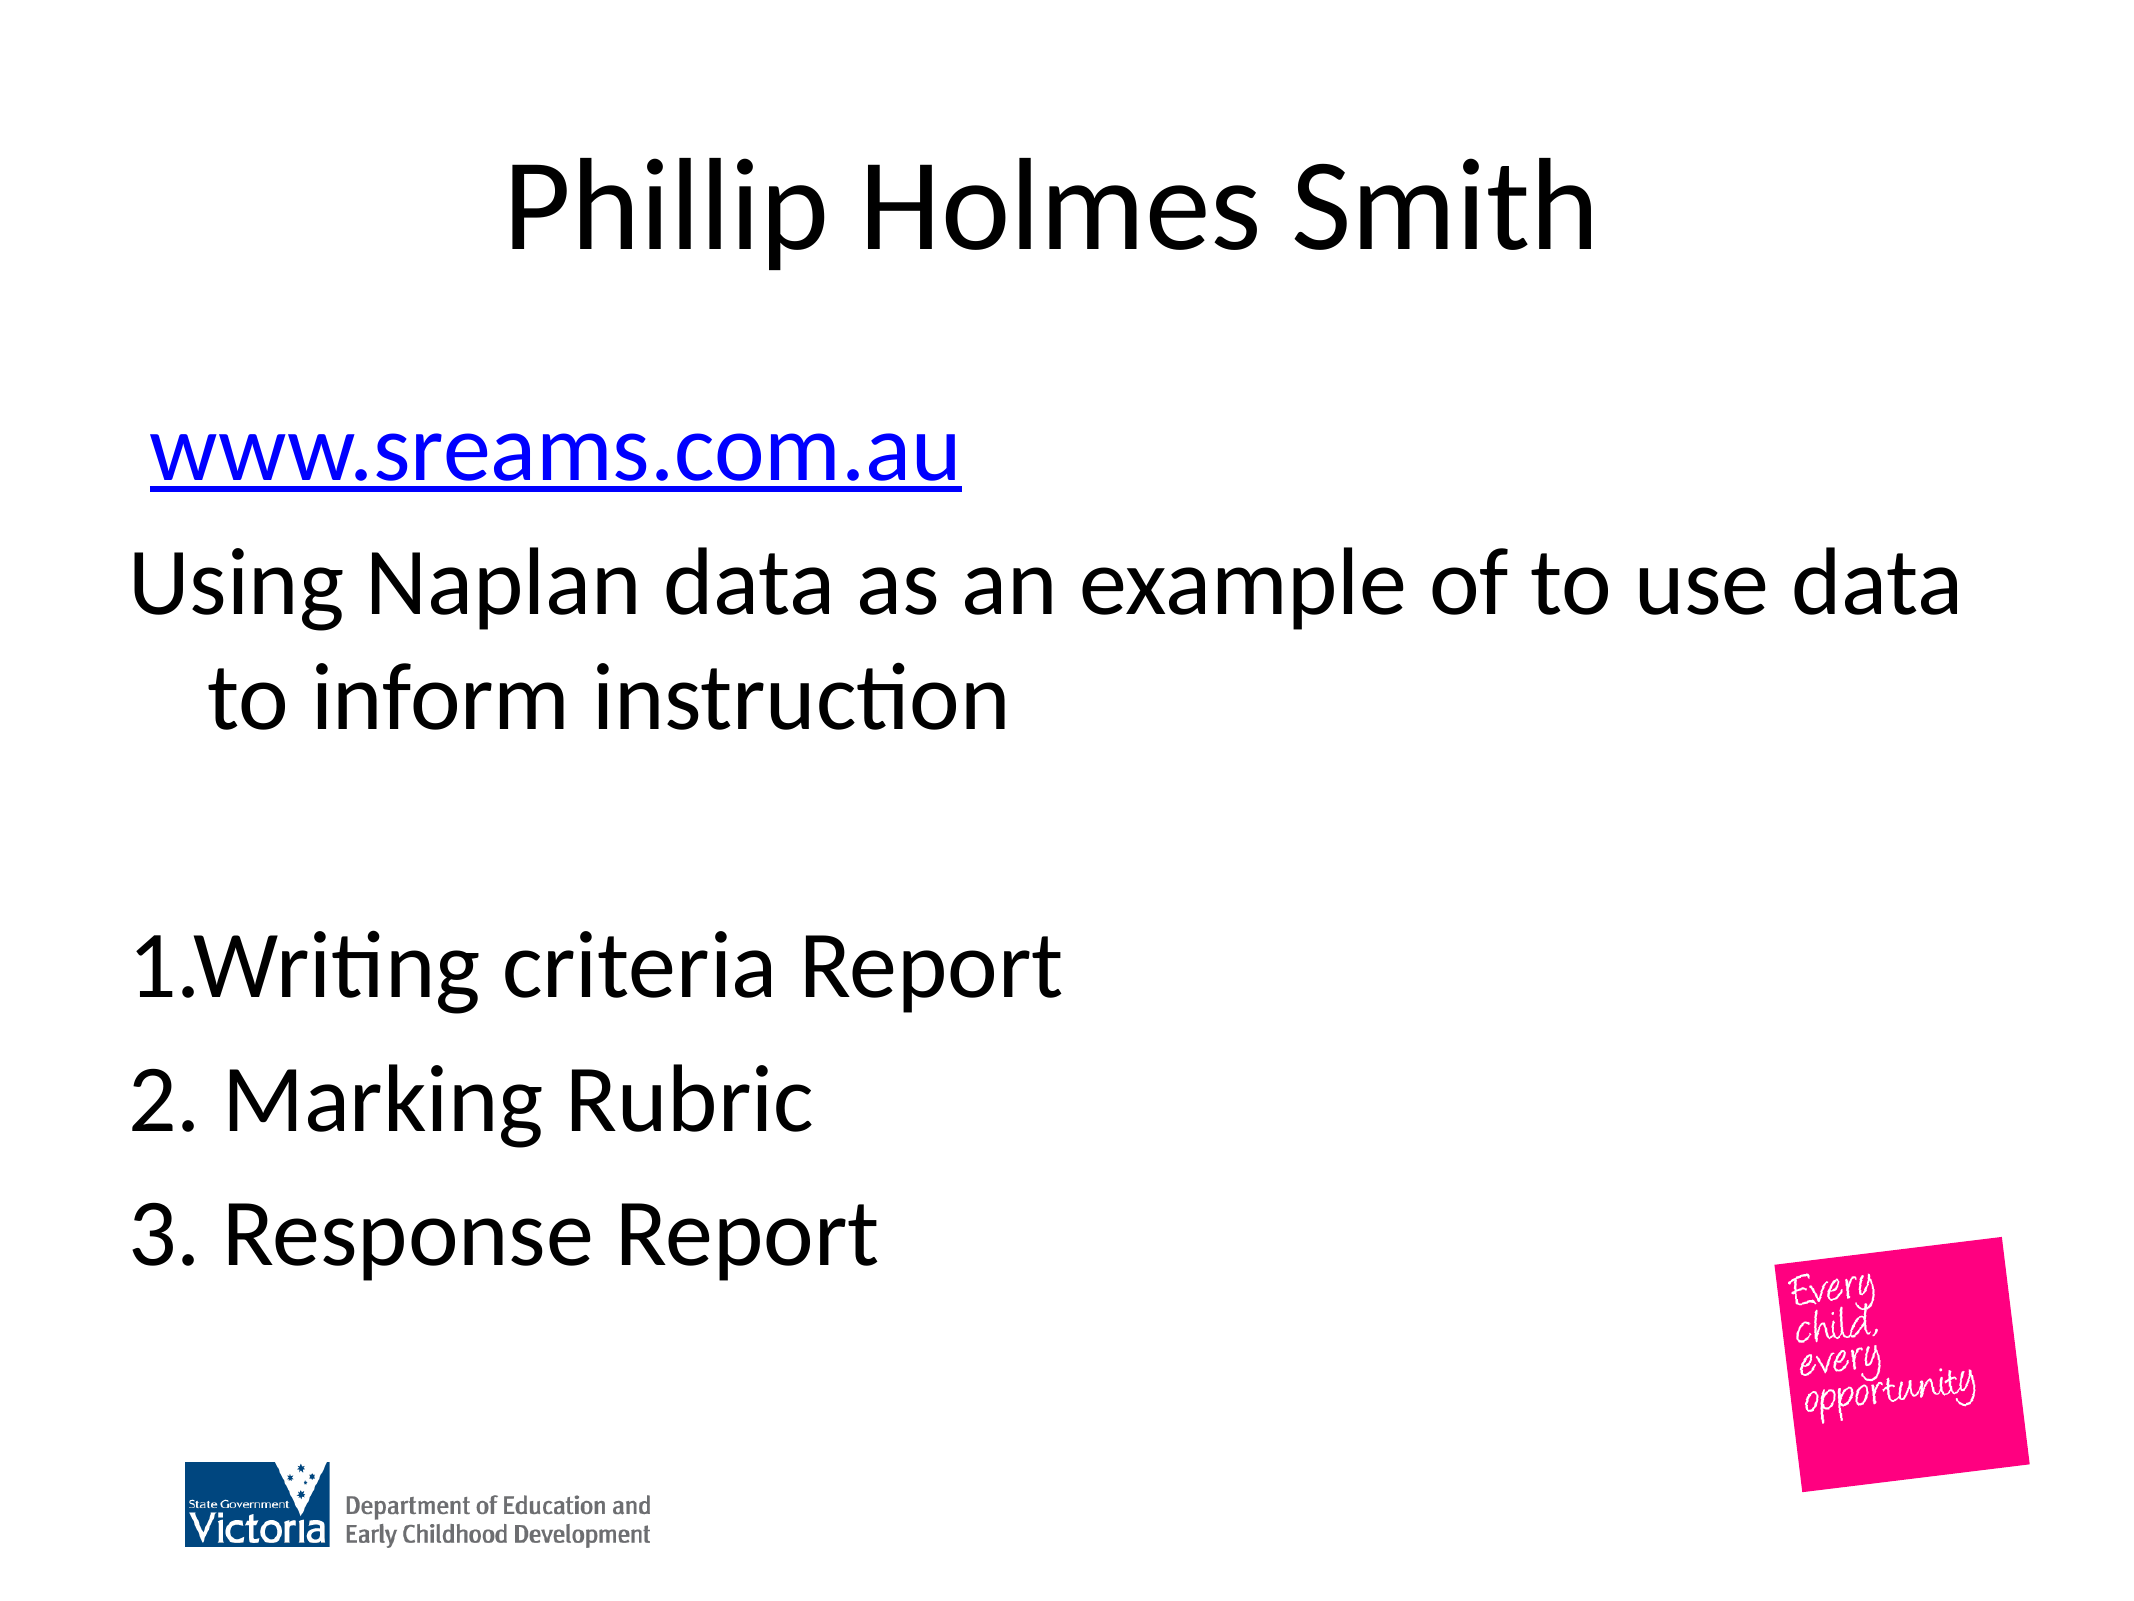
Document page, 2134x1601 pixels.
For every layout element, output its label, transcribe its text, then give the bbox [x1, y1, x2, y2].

picture [1795, 1430, 2030, 1493]
title Phillip Holmes Smith [106, 63, 2027, 331]
list www.sreams.com.au Using Naplan data as an example of to use data to inform instruction 1.Writing criteria Report 2. Marking Rubric 3. Response Report [106, 373, 2027, 1430]
picture [185, 1462, 650, 1548]
